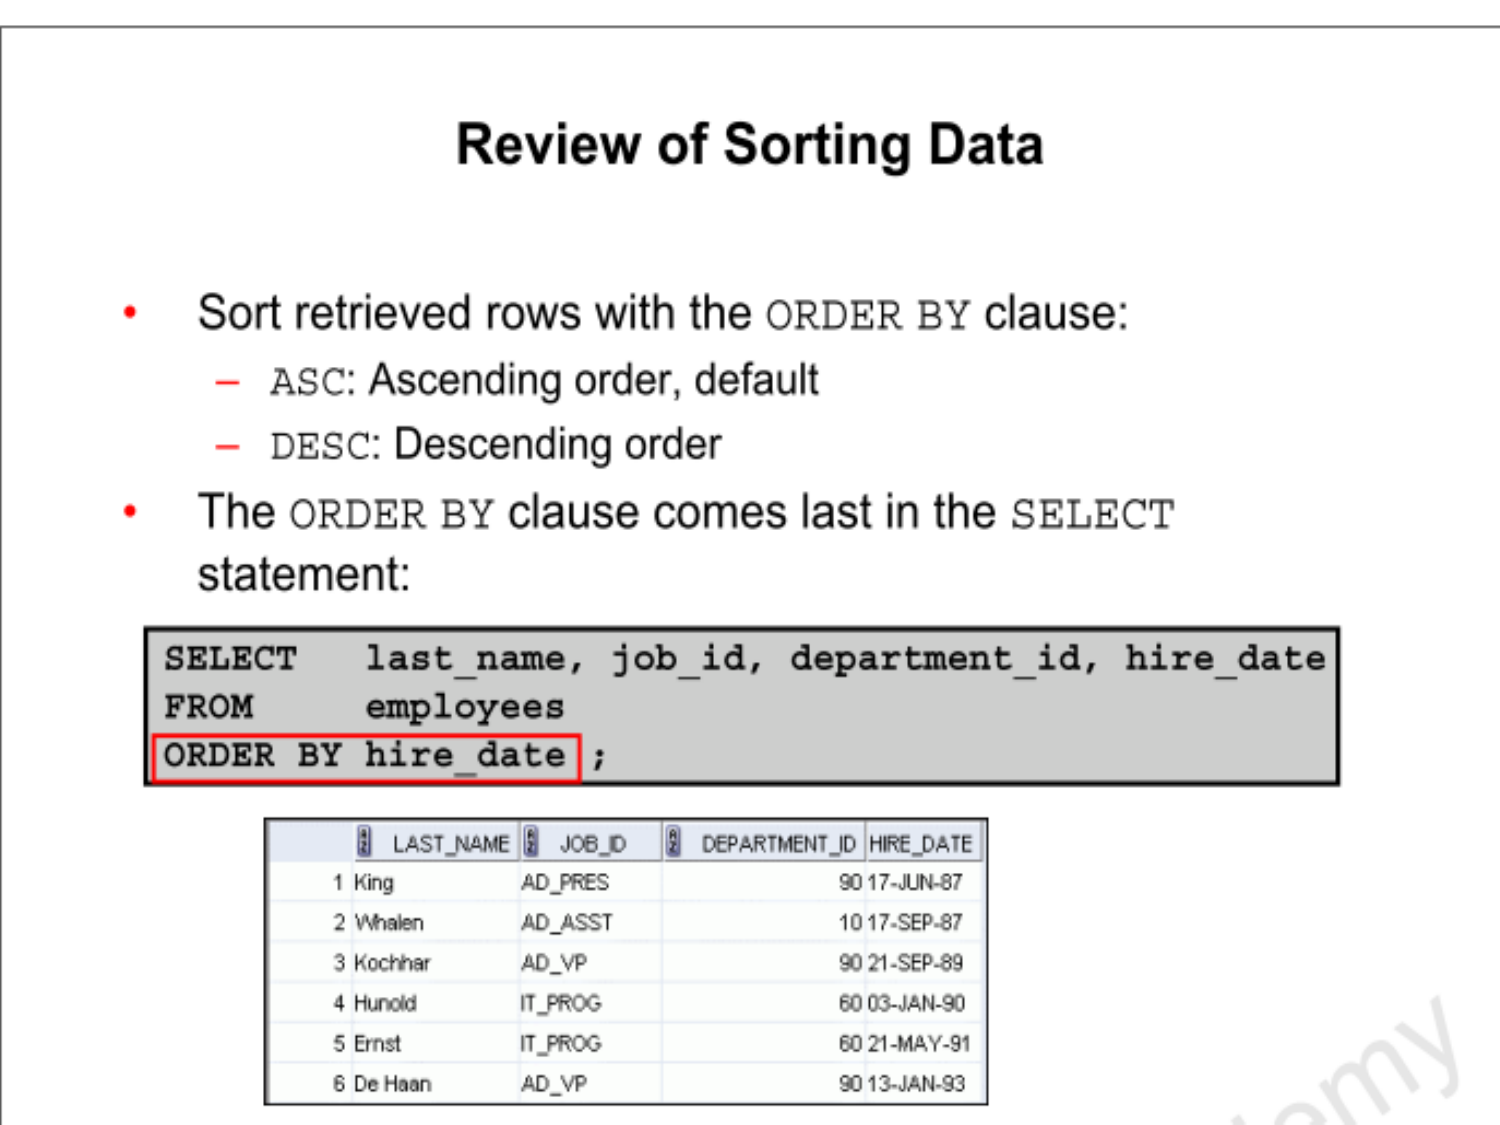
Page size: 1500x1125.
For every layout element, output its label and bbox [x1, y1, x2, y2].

list [0, 24, 1500, 1125]
